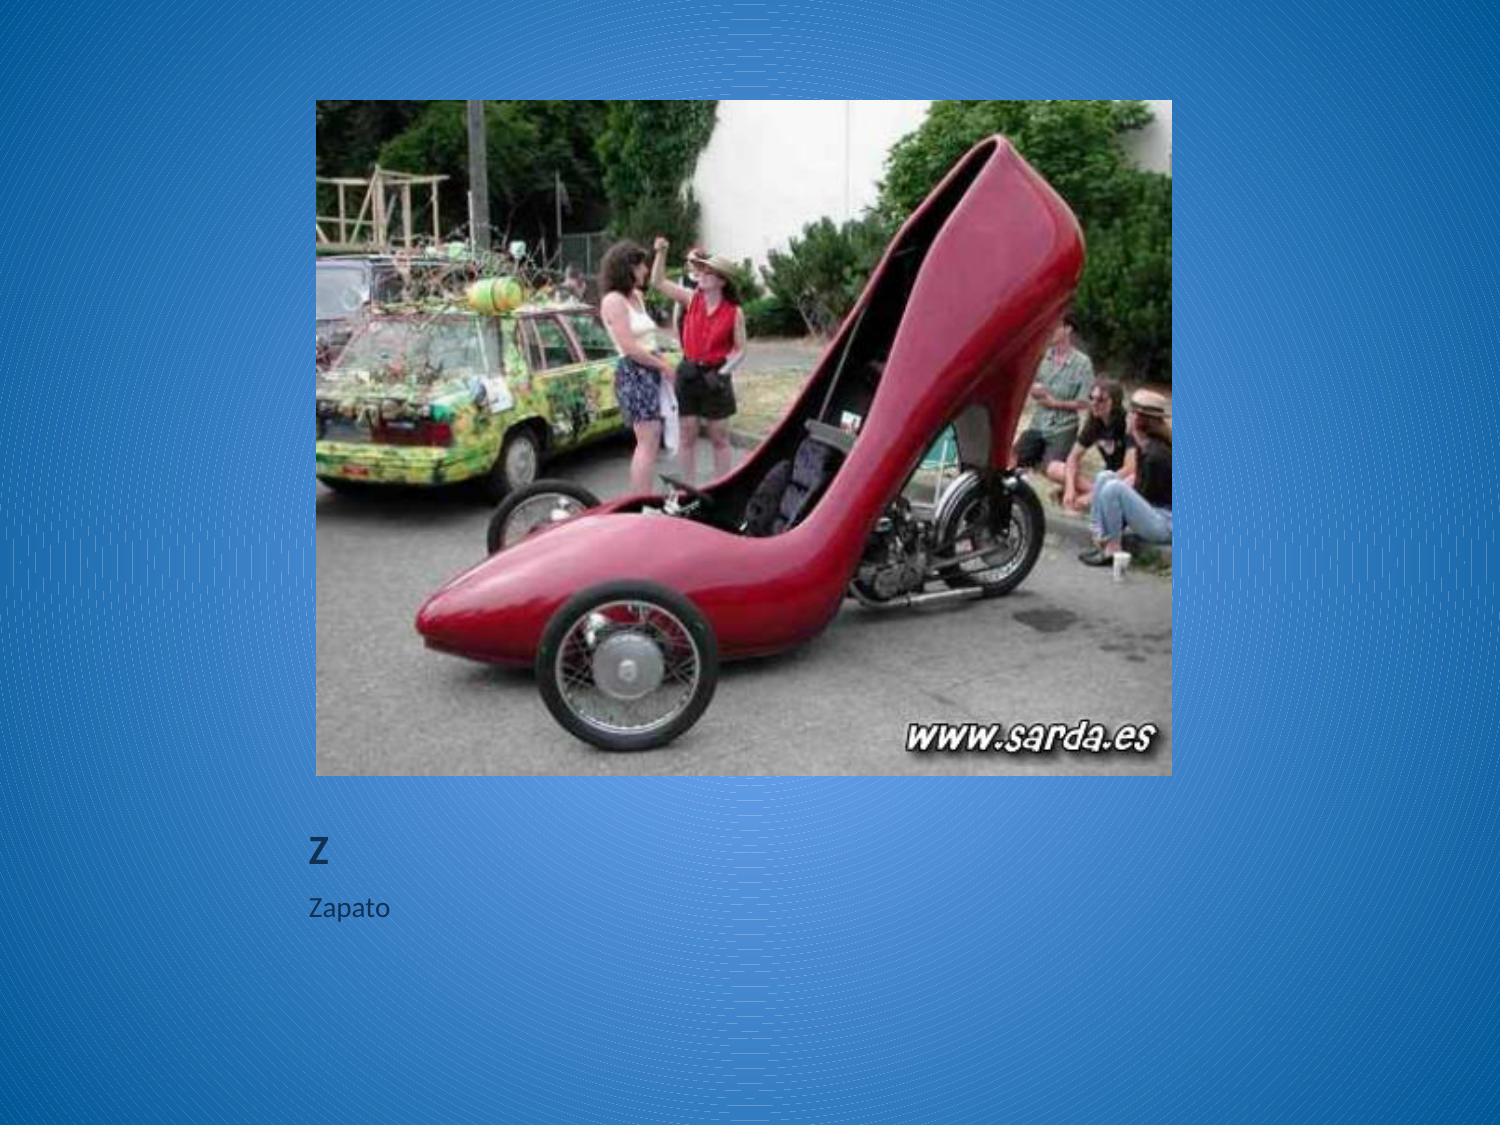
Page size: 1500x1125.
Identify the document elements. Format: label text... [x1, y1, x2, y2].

title Z [294, 787, 1194, 880]
picture [293, 100, 1195, 776]
list Zapato [294, 880, 1194, 1013]
